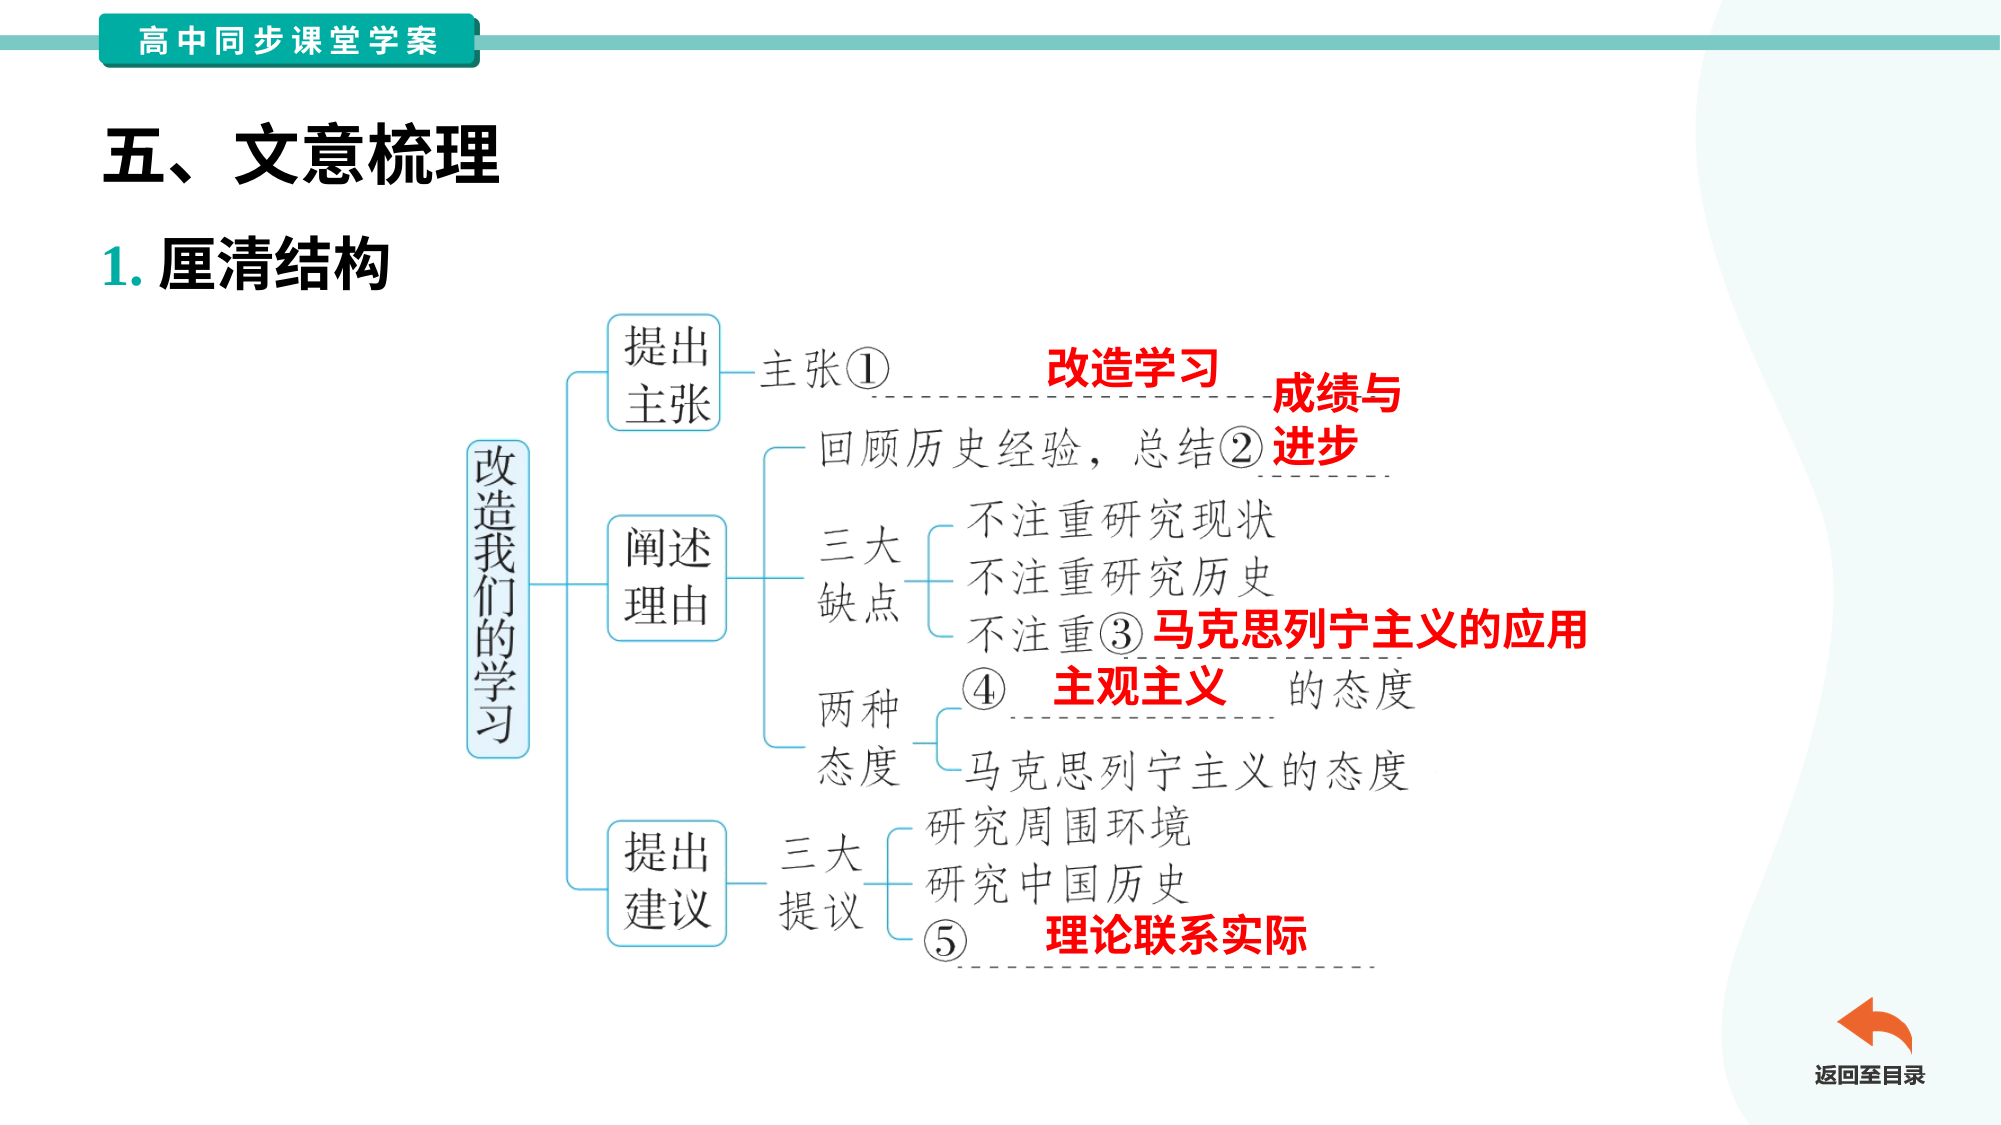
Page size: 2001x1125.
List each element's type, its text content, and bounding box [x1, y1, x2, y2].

picture [0, 0, 2000, 1125]
text_box 1.厘清结构 [100, 192, 1899, 297]
text_box 马克思列宁主义的应用 [1420, 606, 1622, 654]
text_box 五、文意梳理 [100, 76, 1899, 192]
